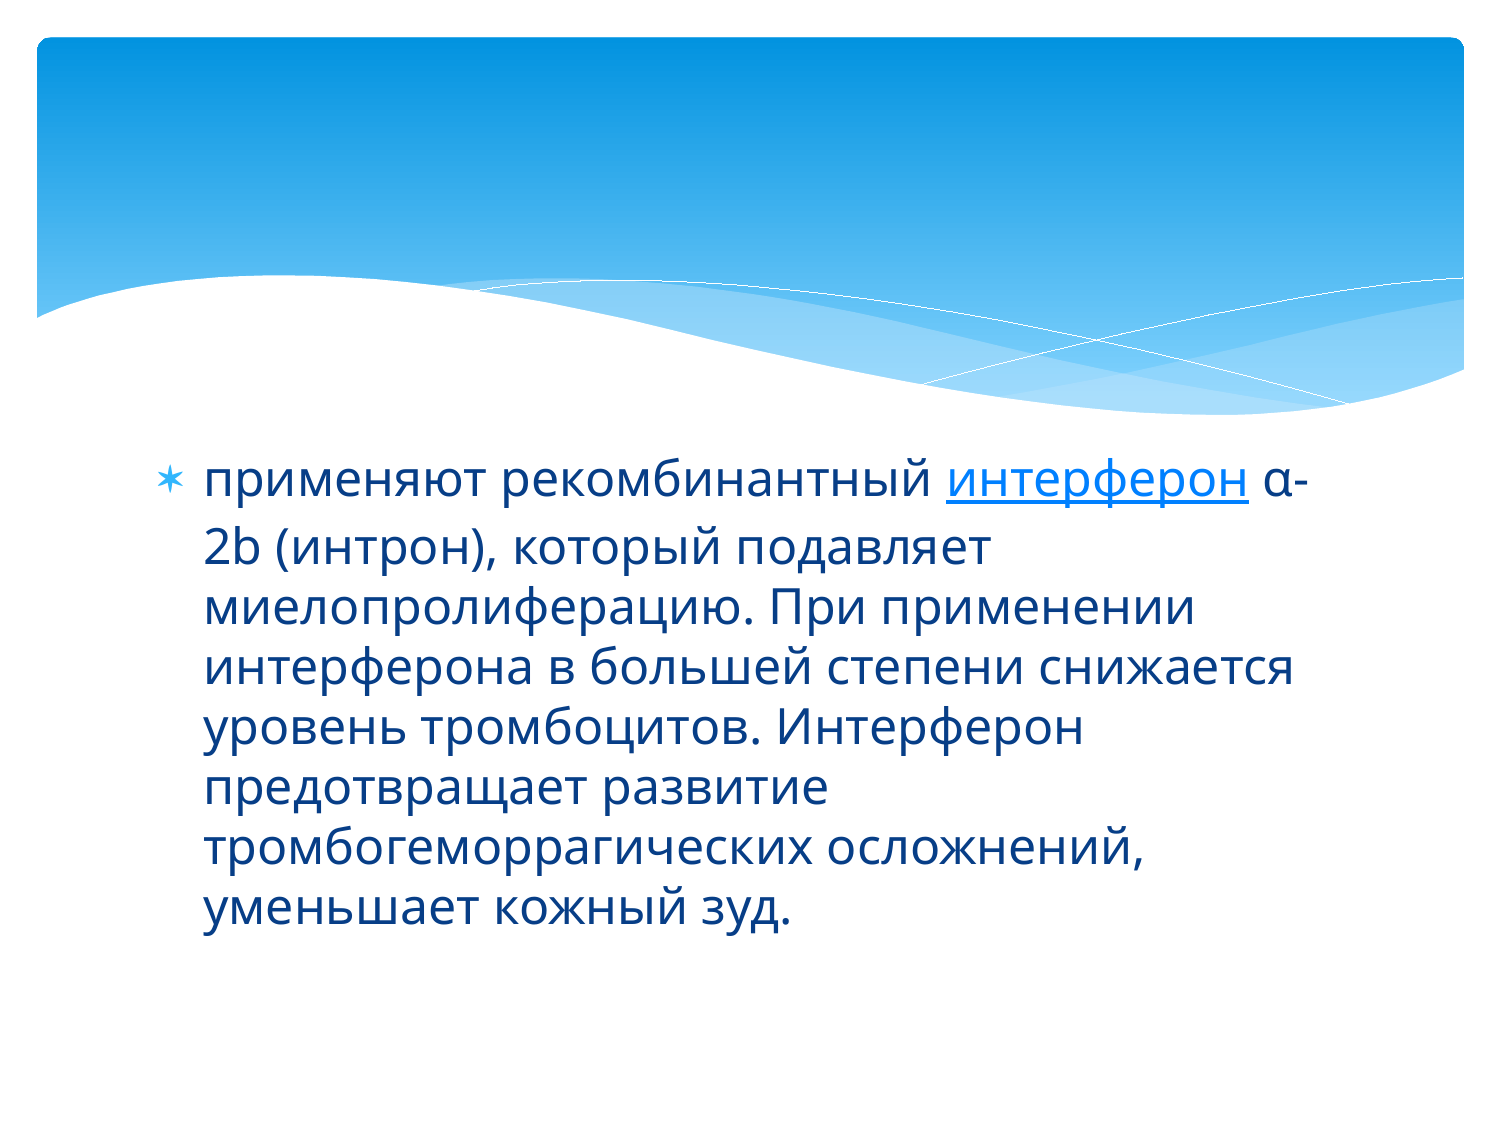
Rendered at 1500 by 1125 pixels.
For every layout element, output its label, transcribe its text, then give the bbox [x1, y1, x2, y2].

list применяют рекомбинантный интерферон α-2b (интрон), который подавляет миелопролиферацию. При применении интерферона в большей степени снижается уровень тромбоцитов. Интерферон предотвращает развитие тромбогеморрагических осложнений, уменьшает кожный зуд. [143, 438, 1359, 1005]
